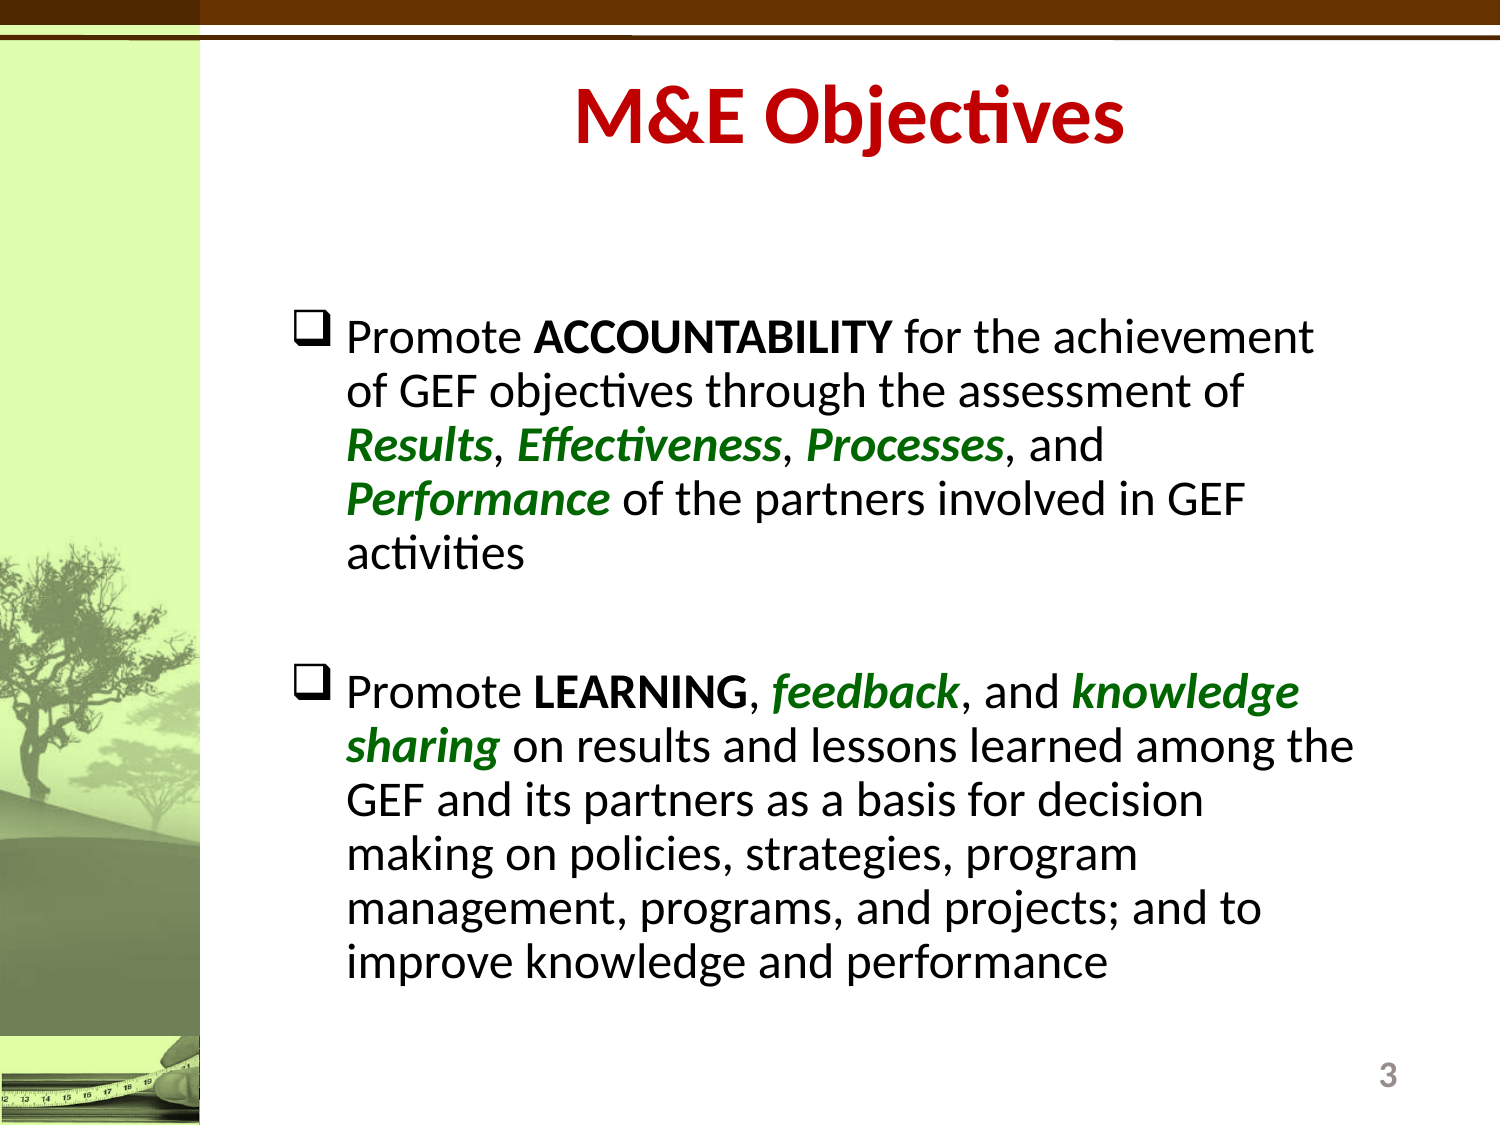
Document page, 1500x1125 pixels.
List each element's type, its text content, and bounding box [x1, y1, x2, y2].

slide_number 3 [1074, 1042, 1413, 1103]
list Promote ACCOUNTABILITY for the achievement of GEF objectives through the assessment of Results, Effectiveness, Processes, and Performance of the partners involved in GEF activities Promote LEARNING, feedback, and knowledge sharing on results and lessons learned among the GEF and its partners as a basis for decision making on policies, strategies, program management, programs, and projects; and to improve knowledge and performance [274, 199, 1376, 1088]
title M&E Objectives [199, 44, 1500, 176]
picture [0, 1036, 200, 1125]
